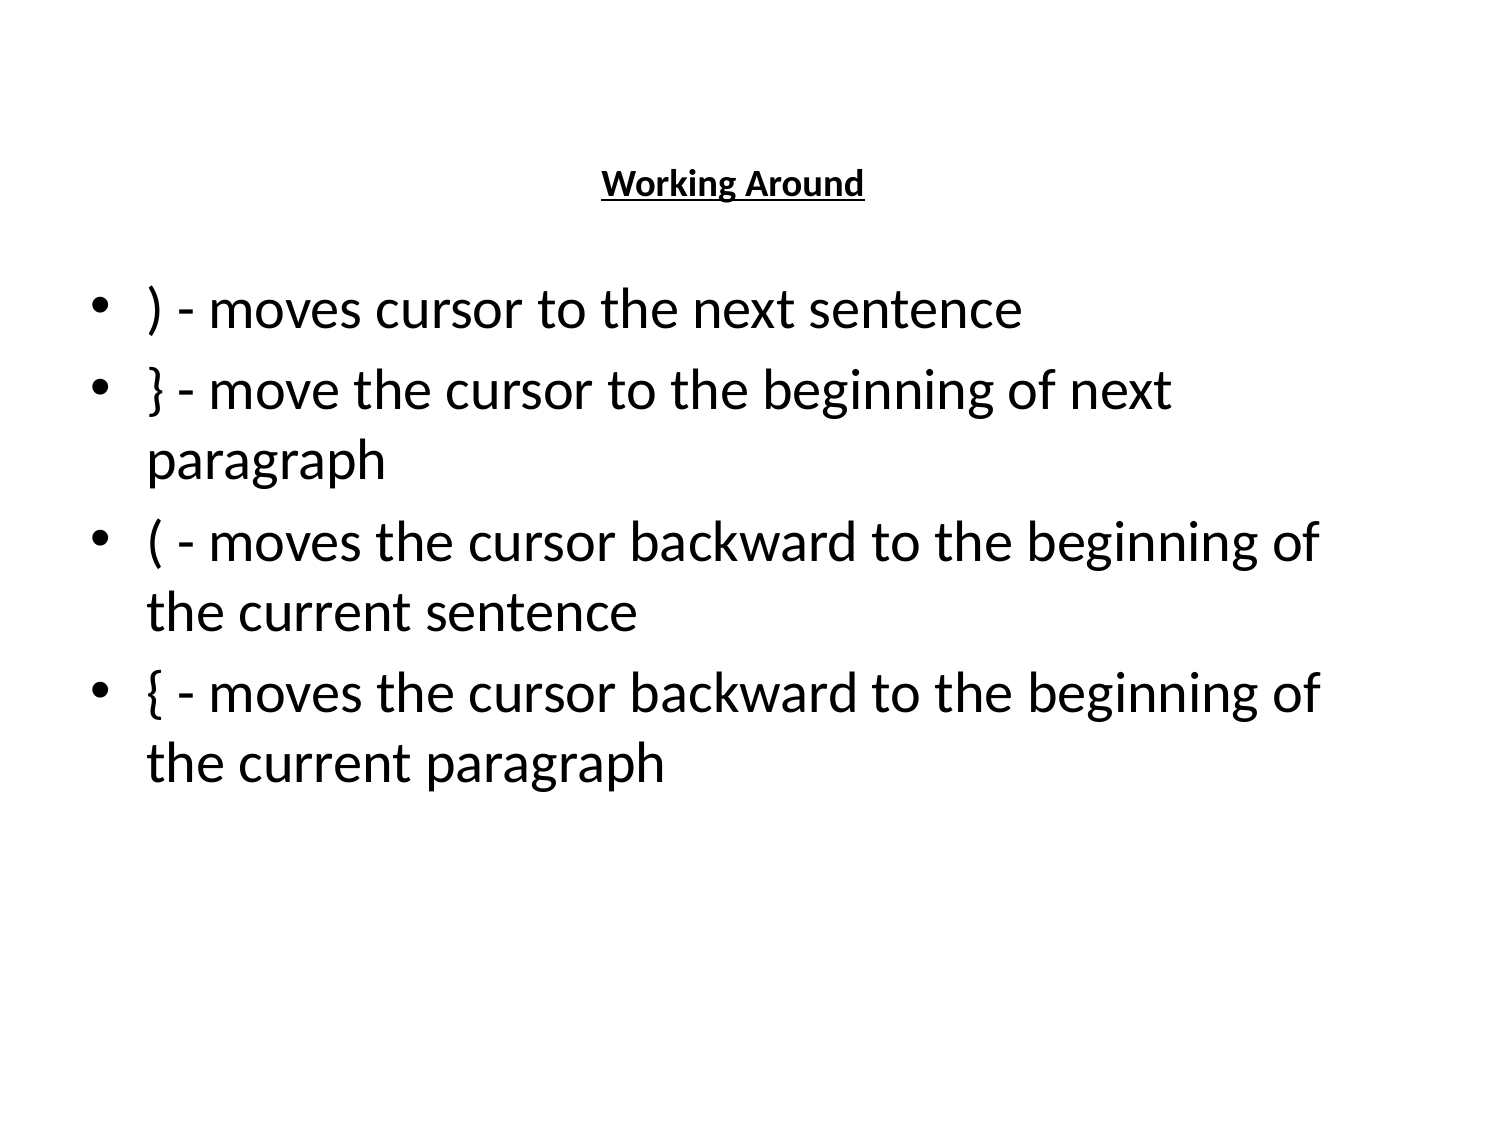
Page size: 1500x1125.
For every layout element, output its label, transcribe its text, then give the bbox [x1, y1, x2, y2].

list ) - moves cursor to the next sentence } - move the cursor to the beginning of next paragraph ( - moves the cursor backward to the beginning of the current sentence { - moves the cursor backward to the beginning of the current paragraph [75, 262, 1425, 1005]
title Working Around [62, 149, 1413, 258]
